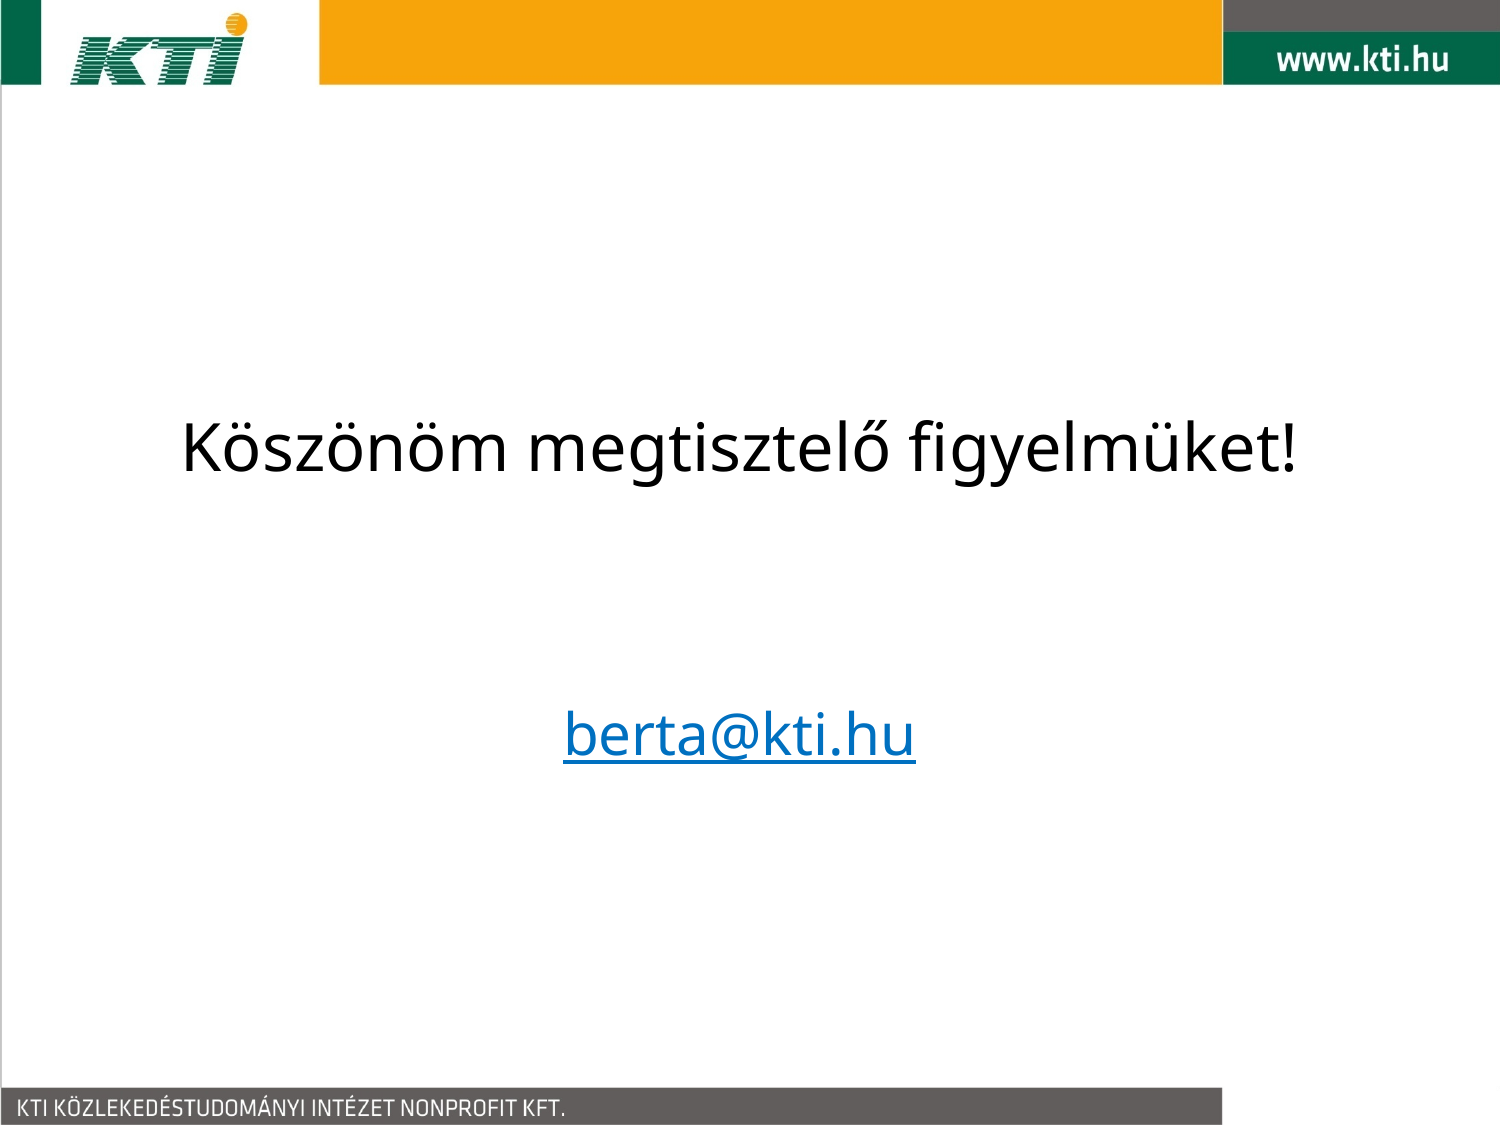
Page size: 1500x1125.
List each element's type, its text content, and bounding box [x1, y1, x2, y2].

list Köszönöm megtisztelő figyelmüket! berta@kti.hu [64, 396, 1416, 1083]
picture [0, 0, 1500, 1125]
